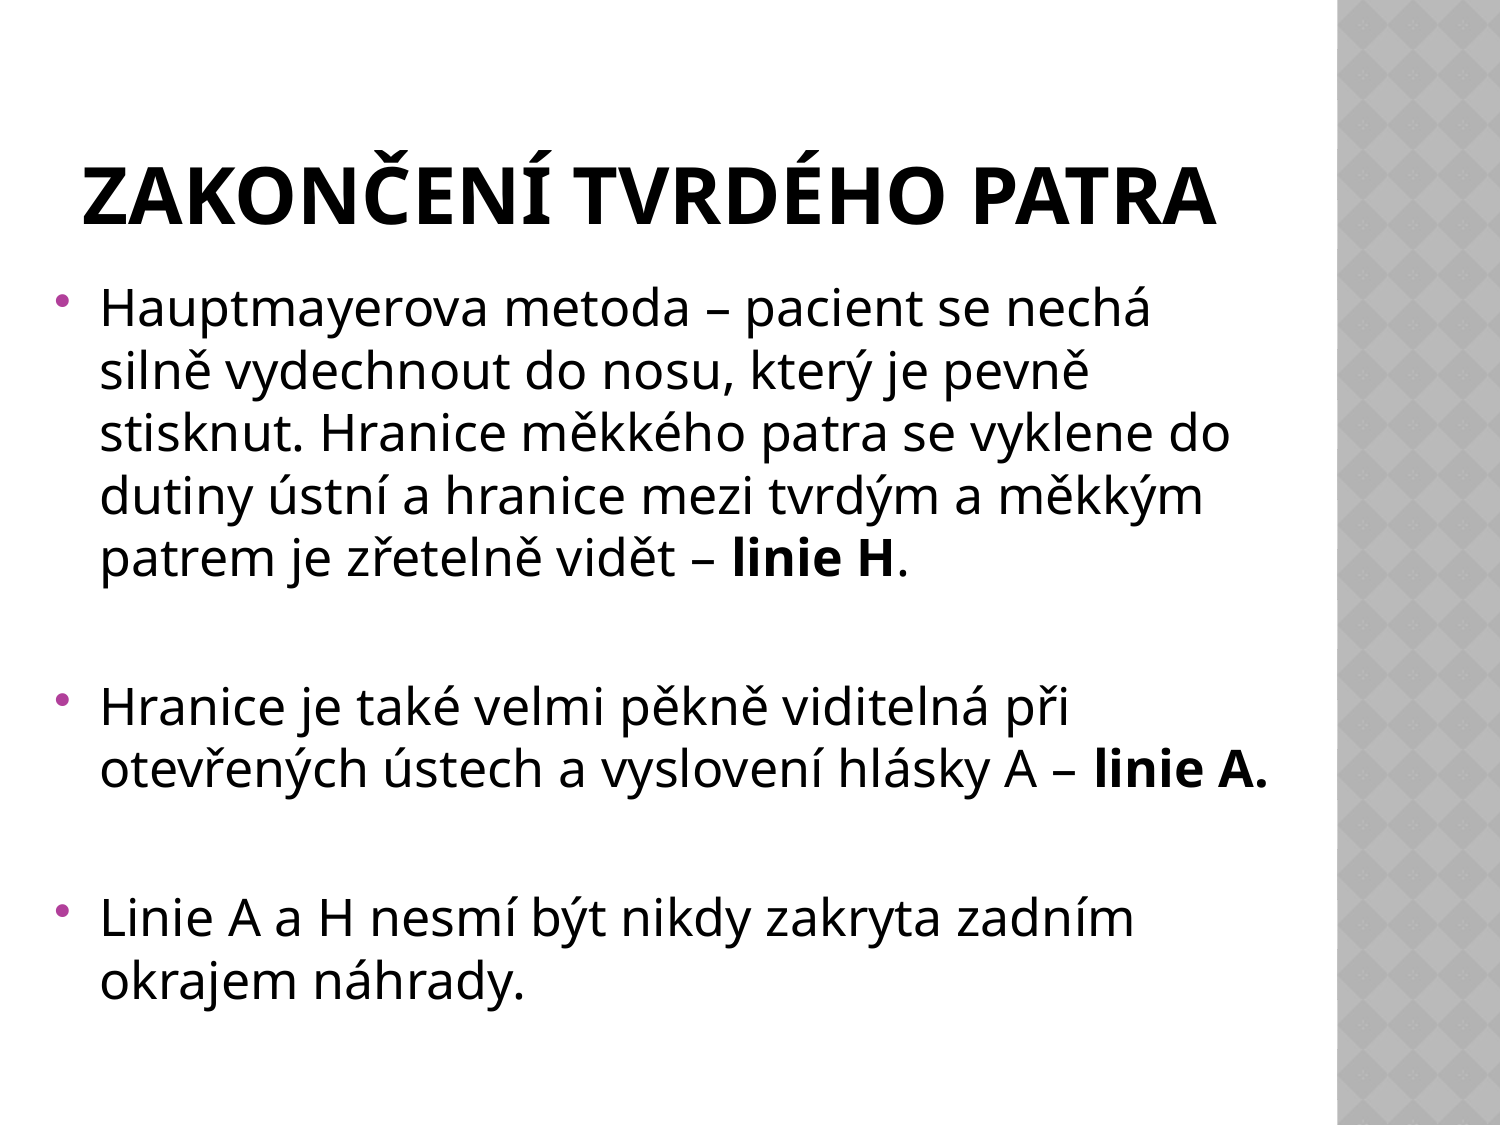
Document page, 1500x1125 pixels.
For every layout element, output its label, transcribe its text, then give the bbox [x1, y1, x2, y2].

list Hauptmayerova metoda – pacient se nechá silně vydechnout do nosu, který je pevně stisknut. Hranice měkkého patra se vyklene do dutiny ústní a hranice mezi tvrdým a měkkým patrem je zřetelně vidět – linie H. Hranice je také velmi pěkně viditelná při otevřených ústech a vyslovení hlásky A – linie A. Linie A a H nesmí být nikdy zakryta zadním okrajem náhrady. [41, 267, 1294, 1059]
title Zakončení tvrdého patra [75, 52, 1263, 240]
